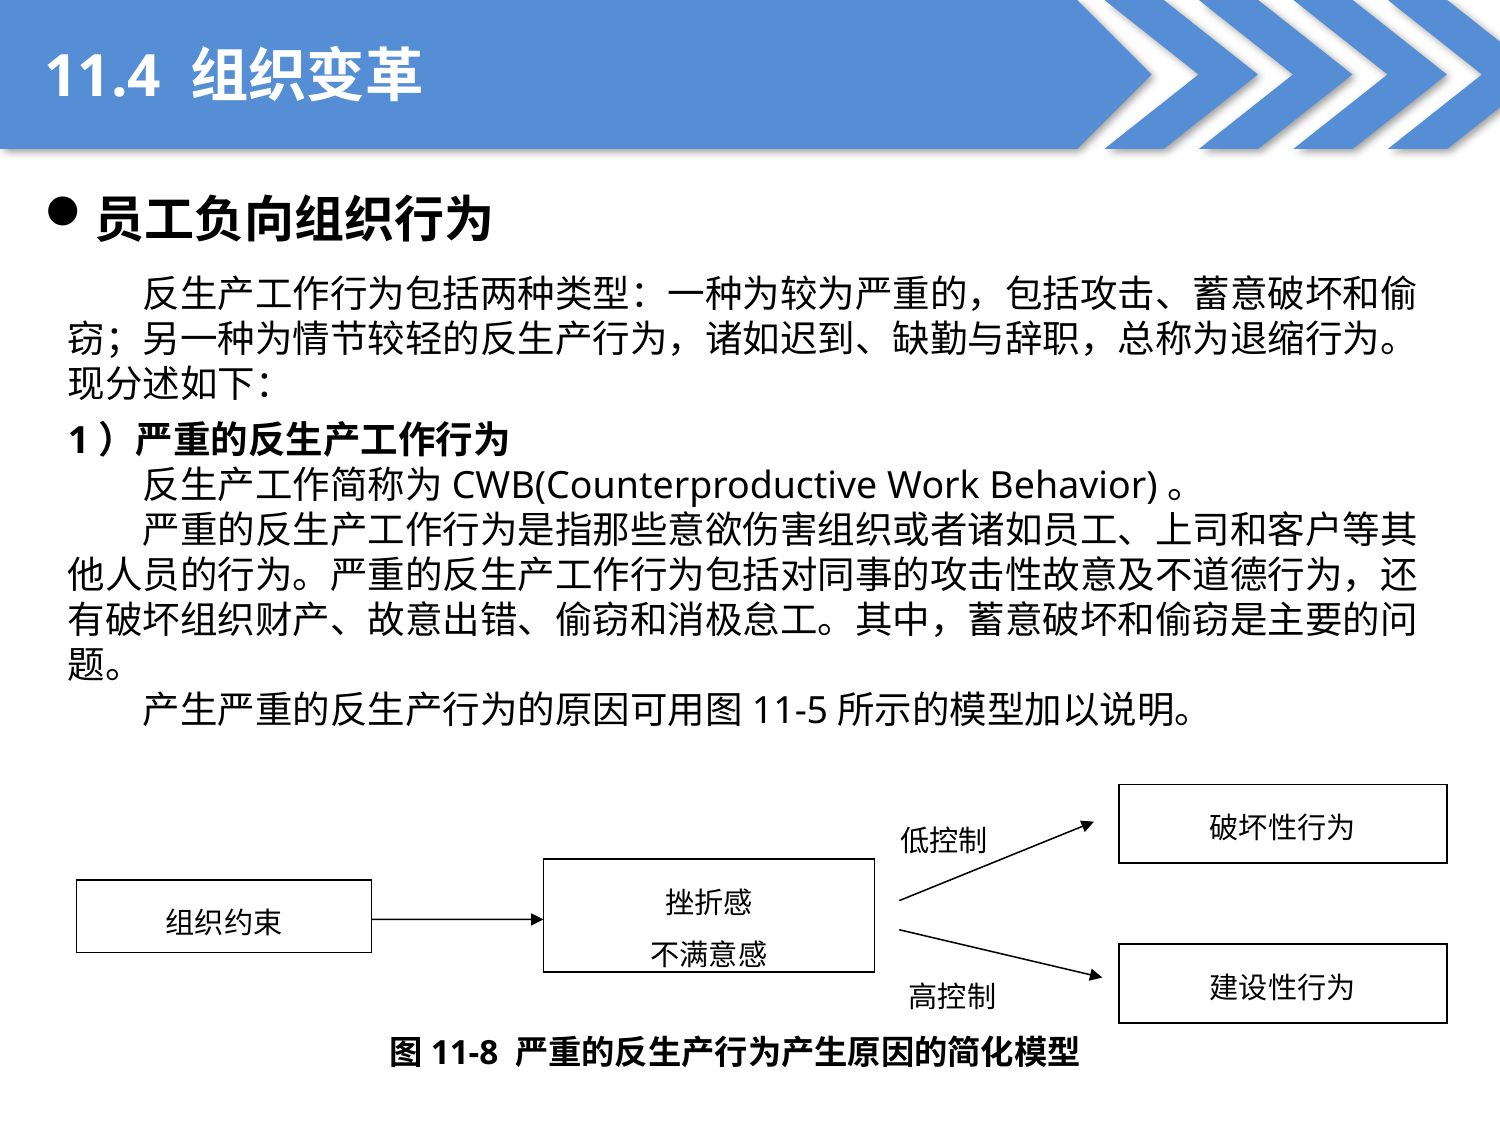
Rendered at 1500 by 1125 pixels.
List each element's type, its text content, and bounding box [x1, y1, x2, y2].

text_box 反生产工作行为包括两种类型：一种为较为严重的，包括攻击、蓄意破坏和偷窃；另一种为情节较轻的反生产行为，诸如迟到、缺勤与辞职，总称为退缩行为。现分述如下： [53, 262, 1436, 408]
text_box 图11-8 严重的反生产行为产生原因的简化模型 [374, 1032, 1125, 1079]
text_box 1）严重的反生产工作行为 反生产工作简称为CWB(Counterproductive Work Behavior)。 严重的反生产工作行为是指那些意欲伤害组织或者诸如员工、上司和客户等其他人员的行为。严重的反生产工作行为包括对同事的攻击性故意及不道德行为，还有破坏组织财产、故意出错、偷窃和消极怠工。其中，蓄意破坏和偷窃是主要的问题。 产生严重的反生产行为的原因可用图11-5所示的模型加以说明。 [53, 408, 1447, 739]
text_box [76, 784, 1448, 1024]
text_box 员工负向组织行为 [29, 180, 821, 255]
text_box 11.4 组织变革 [29, 30, 439, 116]
